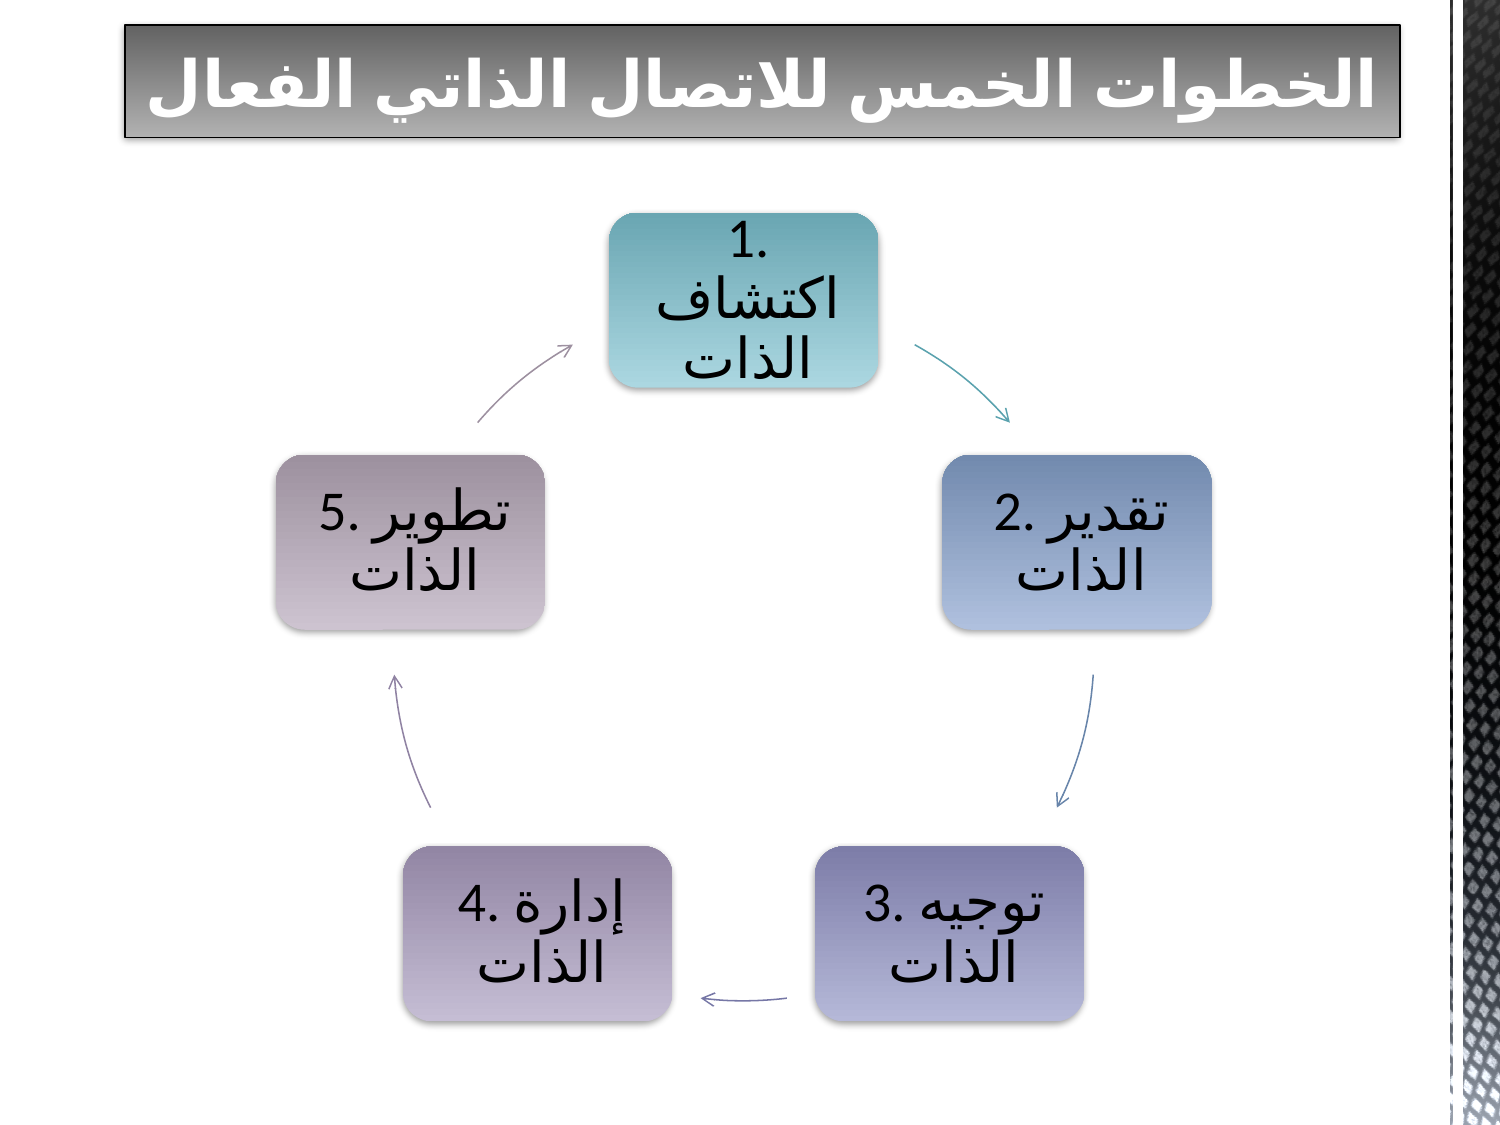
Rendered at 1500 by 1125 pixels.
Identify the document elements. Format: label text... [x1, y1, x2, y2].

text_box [124, 212, 1363, 1034]
title الخطوات الخمس للاتصال الذاتي الفعال [124, 24, 1401, 138]
picture [1447, 0, 1500, 1125]
